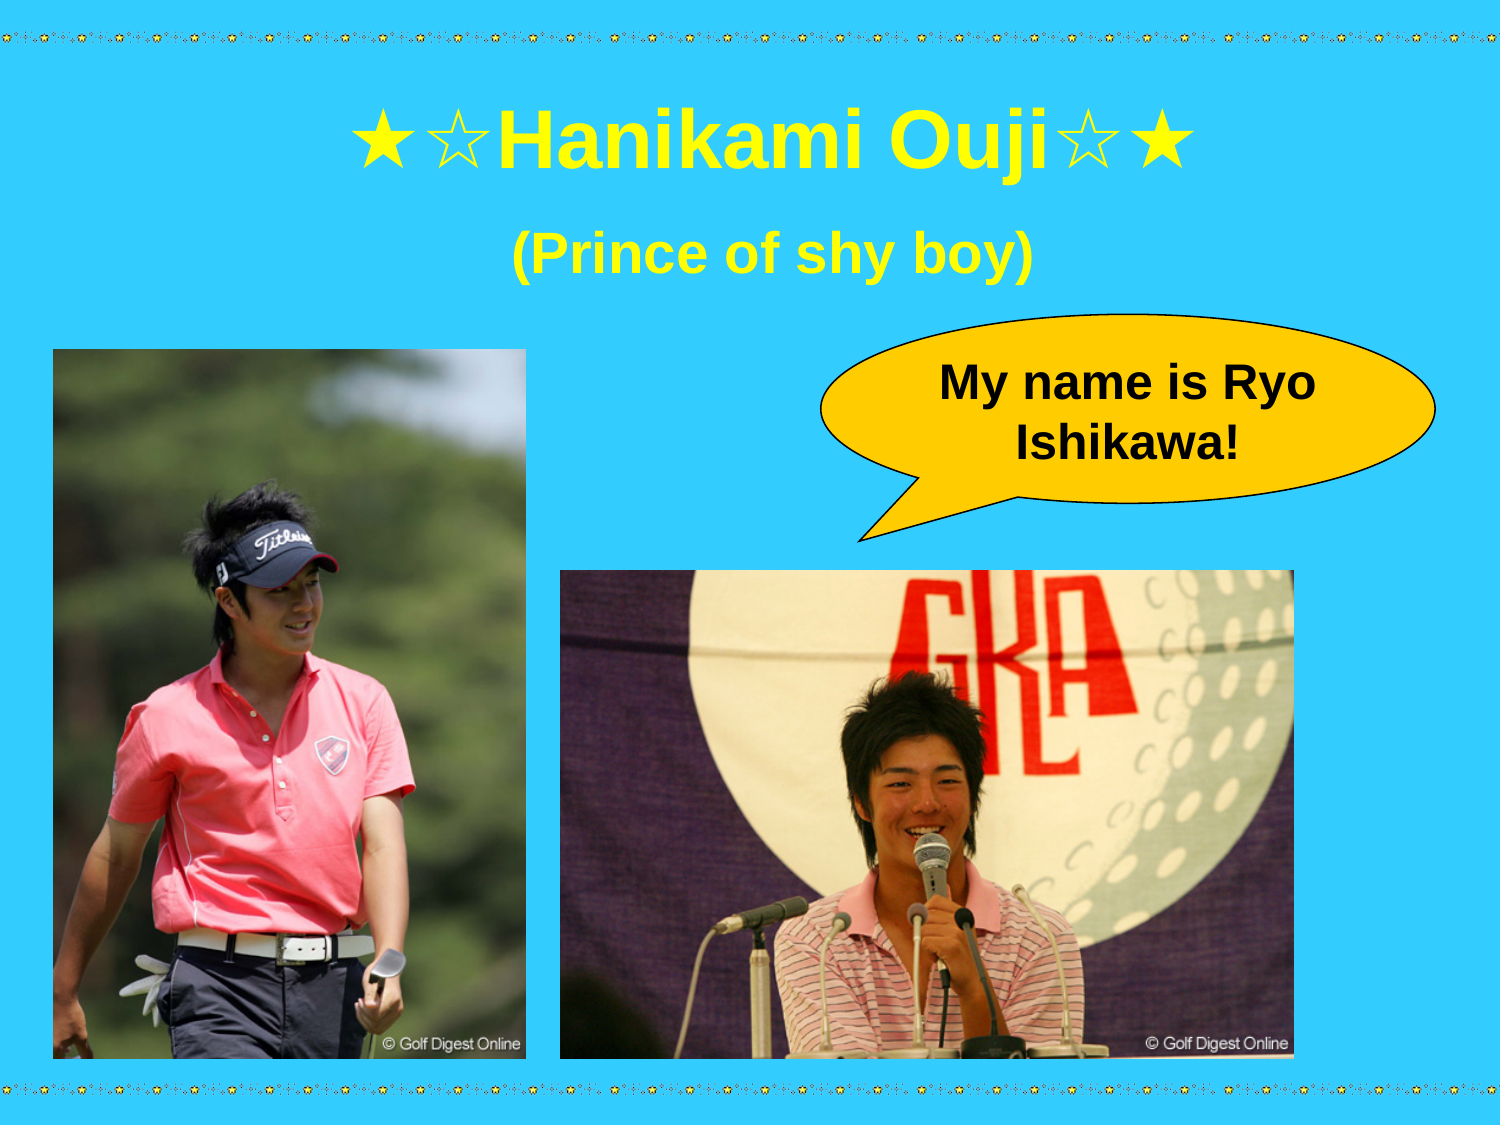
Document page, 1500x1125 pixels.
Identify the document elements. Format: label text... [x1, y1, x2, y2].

picture [915, 30, 1218, 46]
picture [608, 1081, 911, 1097]
text_box (Prince of shy boy) [490, 208, 1057, 293]
text_box ★☆Hanikami Ouji☆★ [301, 78, 1247, 193]
picture [0, 30, 603, 46]
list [560, 570, 1294, 1060]
picture [1222, 30, 1500, 46]
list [0, 1081, 299, 1097]
picture [608, 30, 911, 46]
picture [1222, 1081, 1500, 1097]
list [52, 349, 526, 1060]
picture [915, 1081, 1218, 1097]
text_box My name is Ryo Ishikawa! [820, 314, 1436, 542]
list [300, 1081, 603, 1097]
